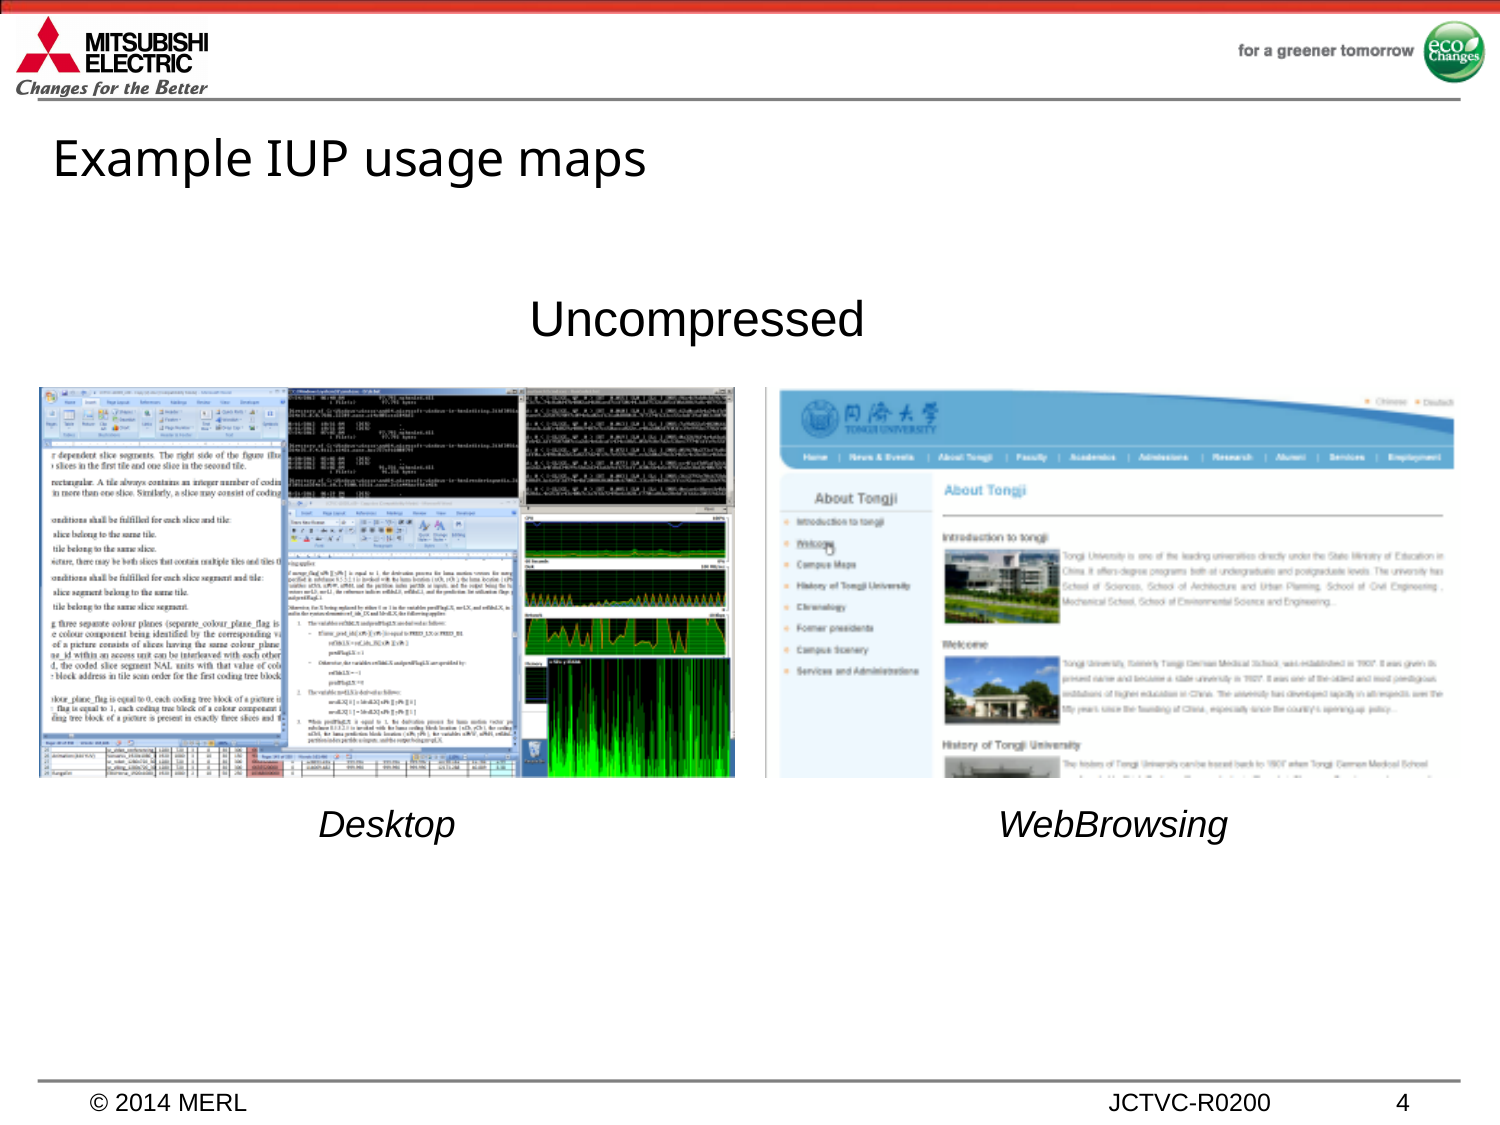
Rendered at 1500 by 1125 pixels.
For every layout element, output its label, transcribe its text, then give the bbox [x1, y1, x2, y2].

picture [0, 1, 1500, 14]
title Example IUP usage maps [37, 116, 1461, 196]
picture [16, 16, 208, 97]
text_box Uncompressed [487, 279, 908, 355]
picture [1236, 19, 1486, 85]
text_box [39, 387, 1461, 853]
slide_number 4 [1352, 1071, 1425, 1125]
